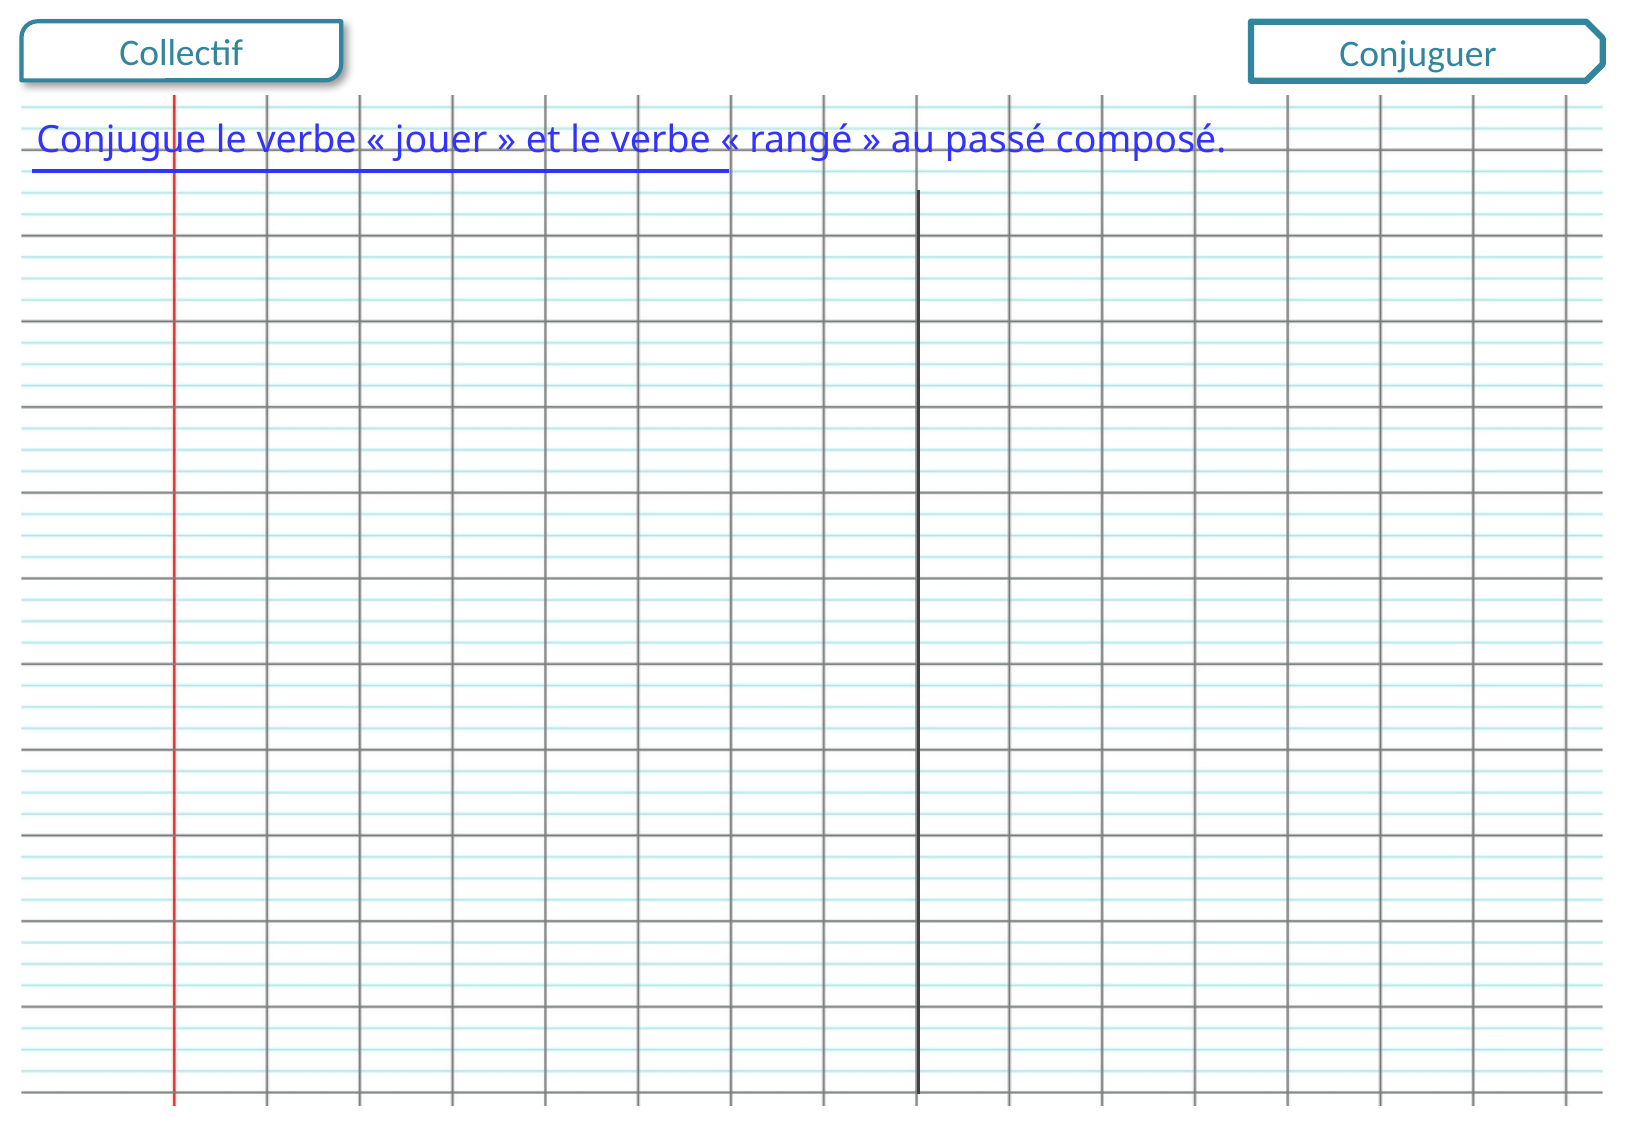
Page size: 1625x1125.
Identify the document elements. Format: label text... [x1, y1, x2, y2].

list Conjugue le verbe « jouer » et le verbe « rangé » au passé composé. [21, 107, 1604, 1106]
list Conjuguer [1251, 21, 1585, 81]
picture [21, 95, 1603, 107]
